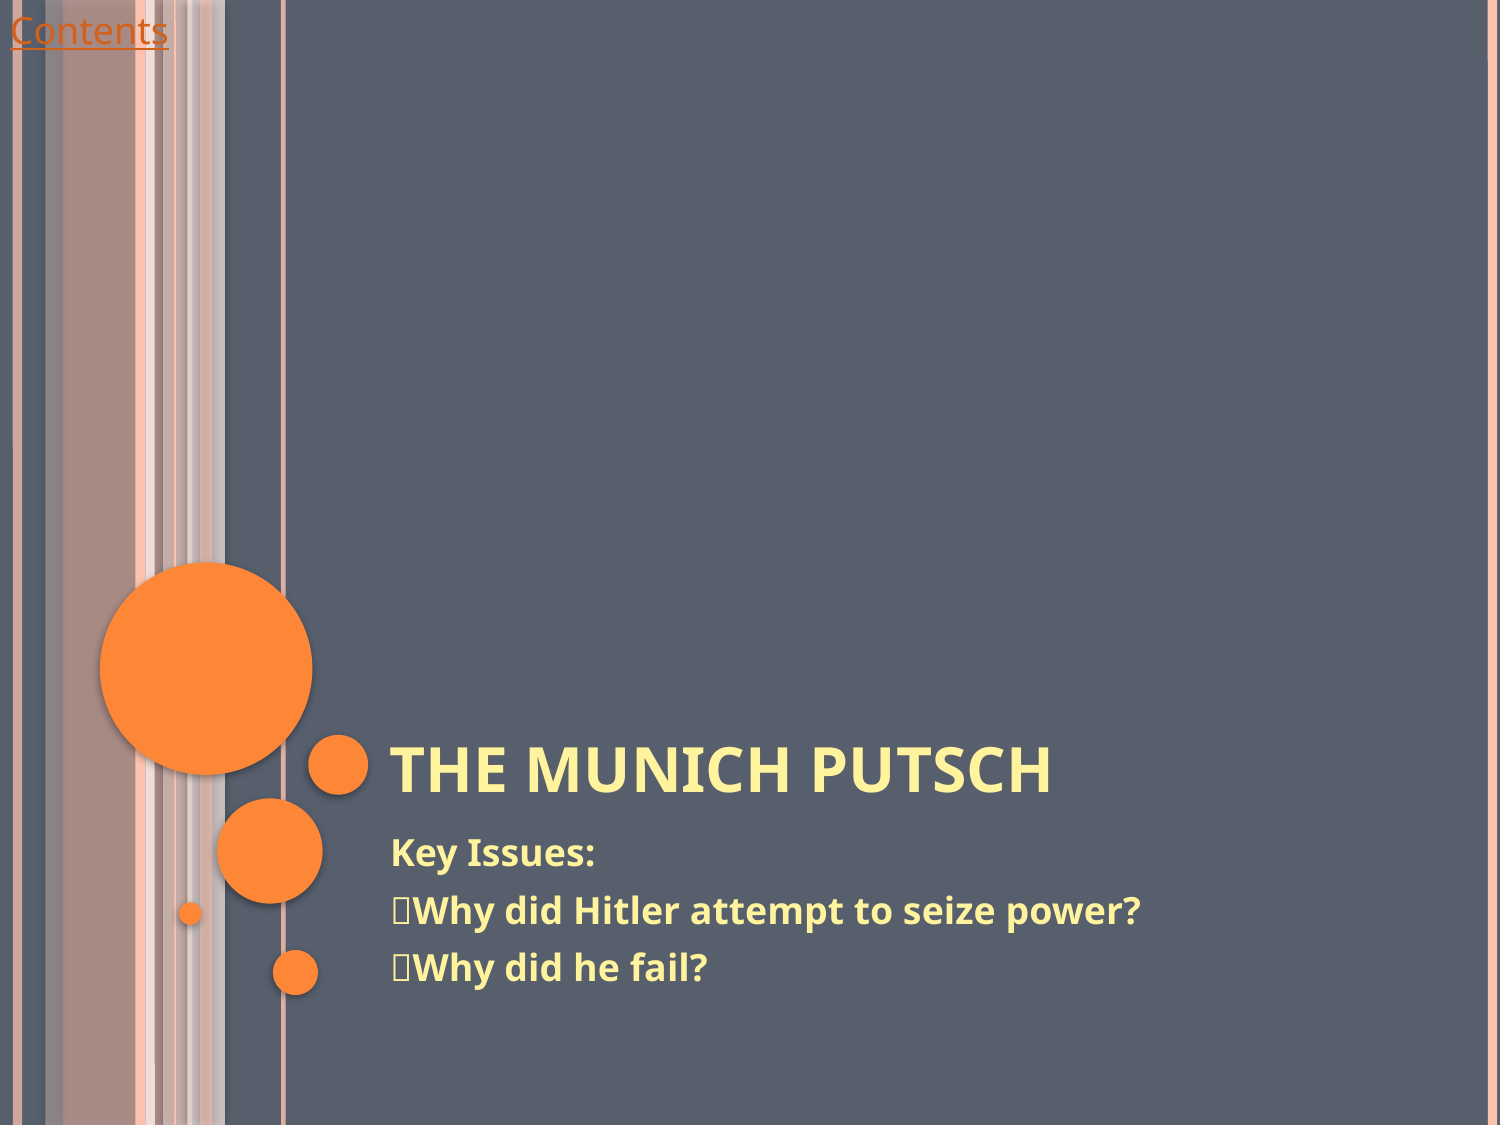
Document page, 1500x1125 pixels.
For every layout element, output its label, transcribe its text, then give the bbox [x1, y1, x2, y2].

title The Munich Putsch [375, 474, 1388, 812]
list Key Issues: Why did Hitler attempt to seize power? Why did he fail? [374, 821, 1388, 1048]
